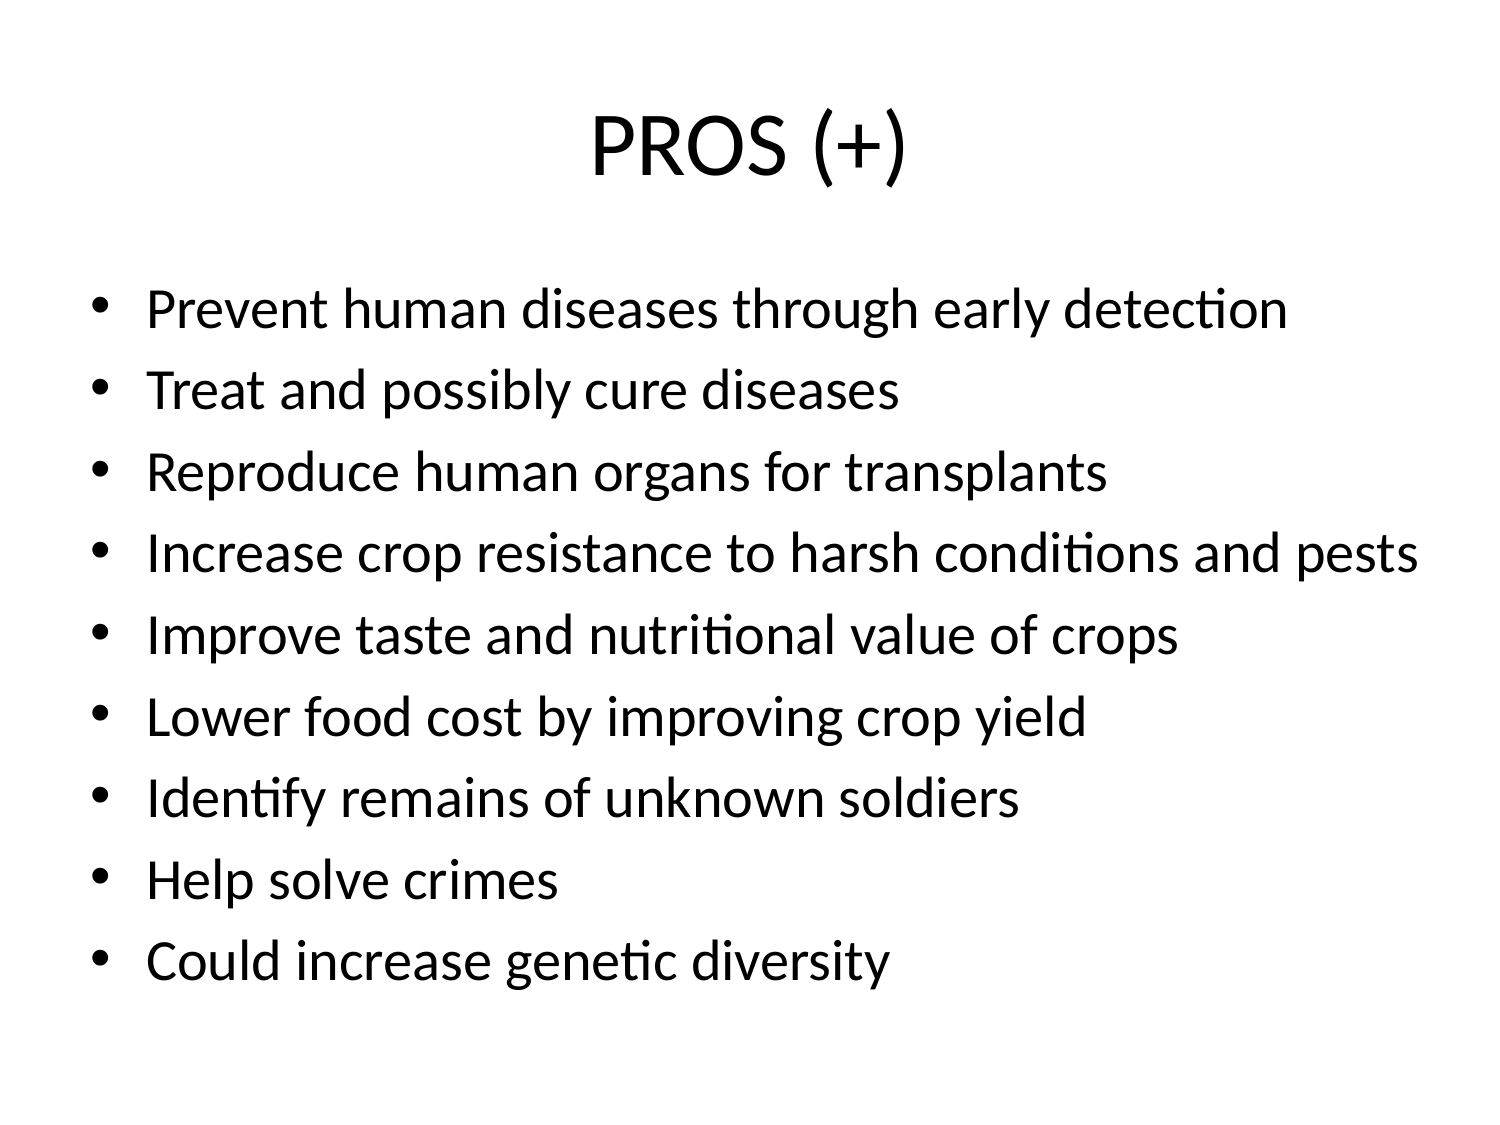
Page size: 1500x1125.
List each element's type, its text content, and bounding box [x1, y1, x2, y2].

title PROS (+) [75, 45, 1425, 233]
list Prevent human diseases through early detection Treat and possibly cure diseases Reproduce human organs for transplants Increase crop resistance to harsh conditions and pests Improve taste and nutritional value of crops Lower food cost by improving crop yield Identify remains of unknown soldiers Help solve crimes Could increase genetic diversity [75, 262, 1475, 1075]
